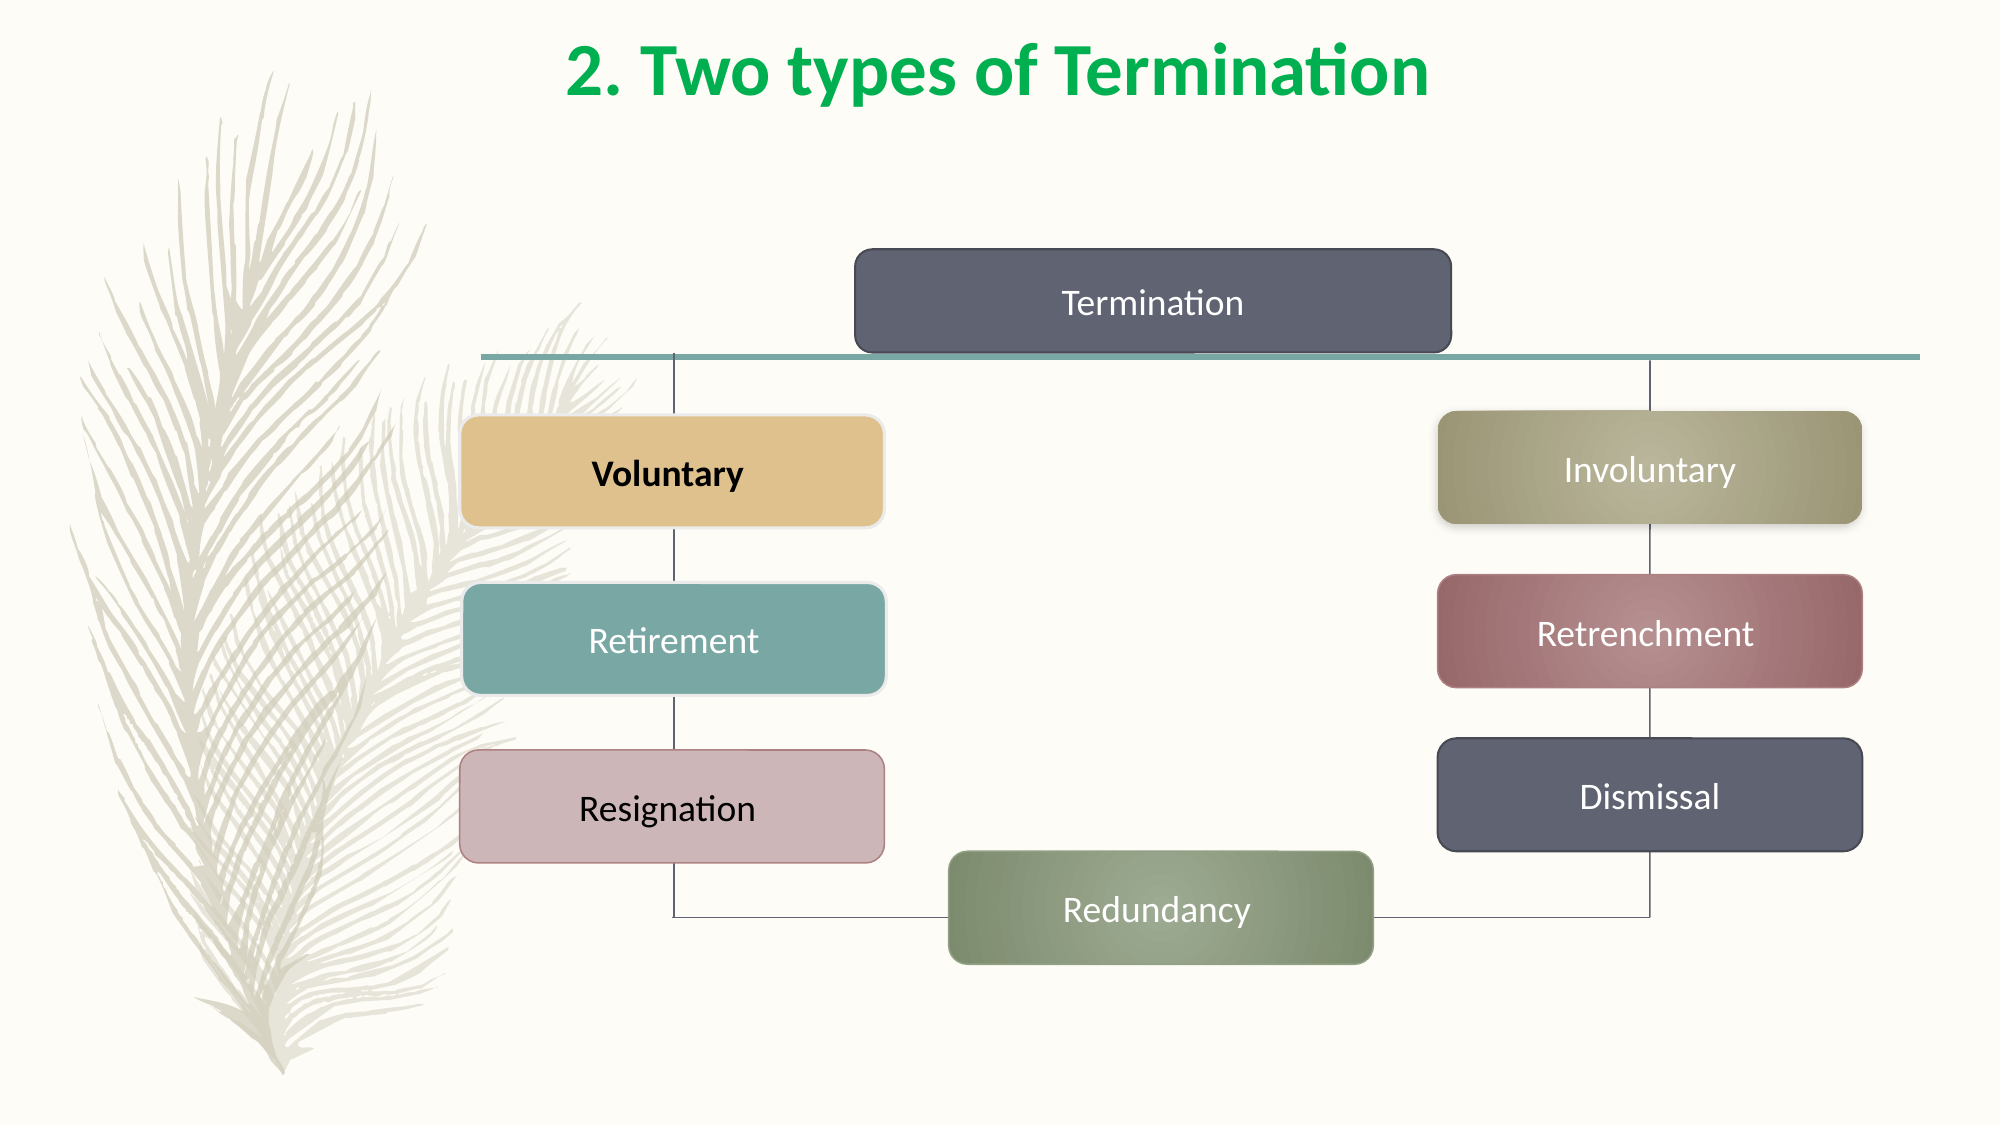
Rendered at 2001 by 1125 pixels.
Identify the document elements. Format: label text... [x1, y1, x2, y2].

text_box Involuntary [1651, 410, 1863, 524]
text_box Retirement [460, 580, 673, 697]
text_box Redundancy [947, 850, 1375, 917]
text_box Retirement [675, 580, 888, 697]
text_box Retrenchment [1436, 573, 1649, 689]
text_box Voluntary [458, 413, 673, 530]
text_box Voluntary [675, 413, 886, 530]
text_box 2. Two types of Termination [194, 13, 1802, 119]
text_box Resignation [458, 749, 673, 864]
text_box Dismissal [1436, 737, 1649, 853]
text_box Redundancy [947, 918, 1375, 966]
text_box Termination [854, 248, 1453, 354]
text_box Involuntary [1437, 410, 1649, 524]
text_box Dismissal [1651, 737, 1864, 853]
text_box Resignation [675, 749, 886, 864]
text_box Retrenchment [1651, 573, 1864, 689]
